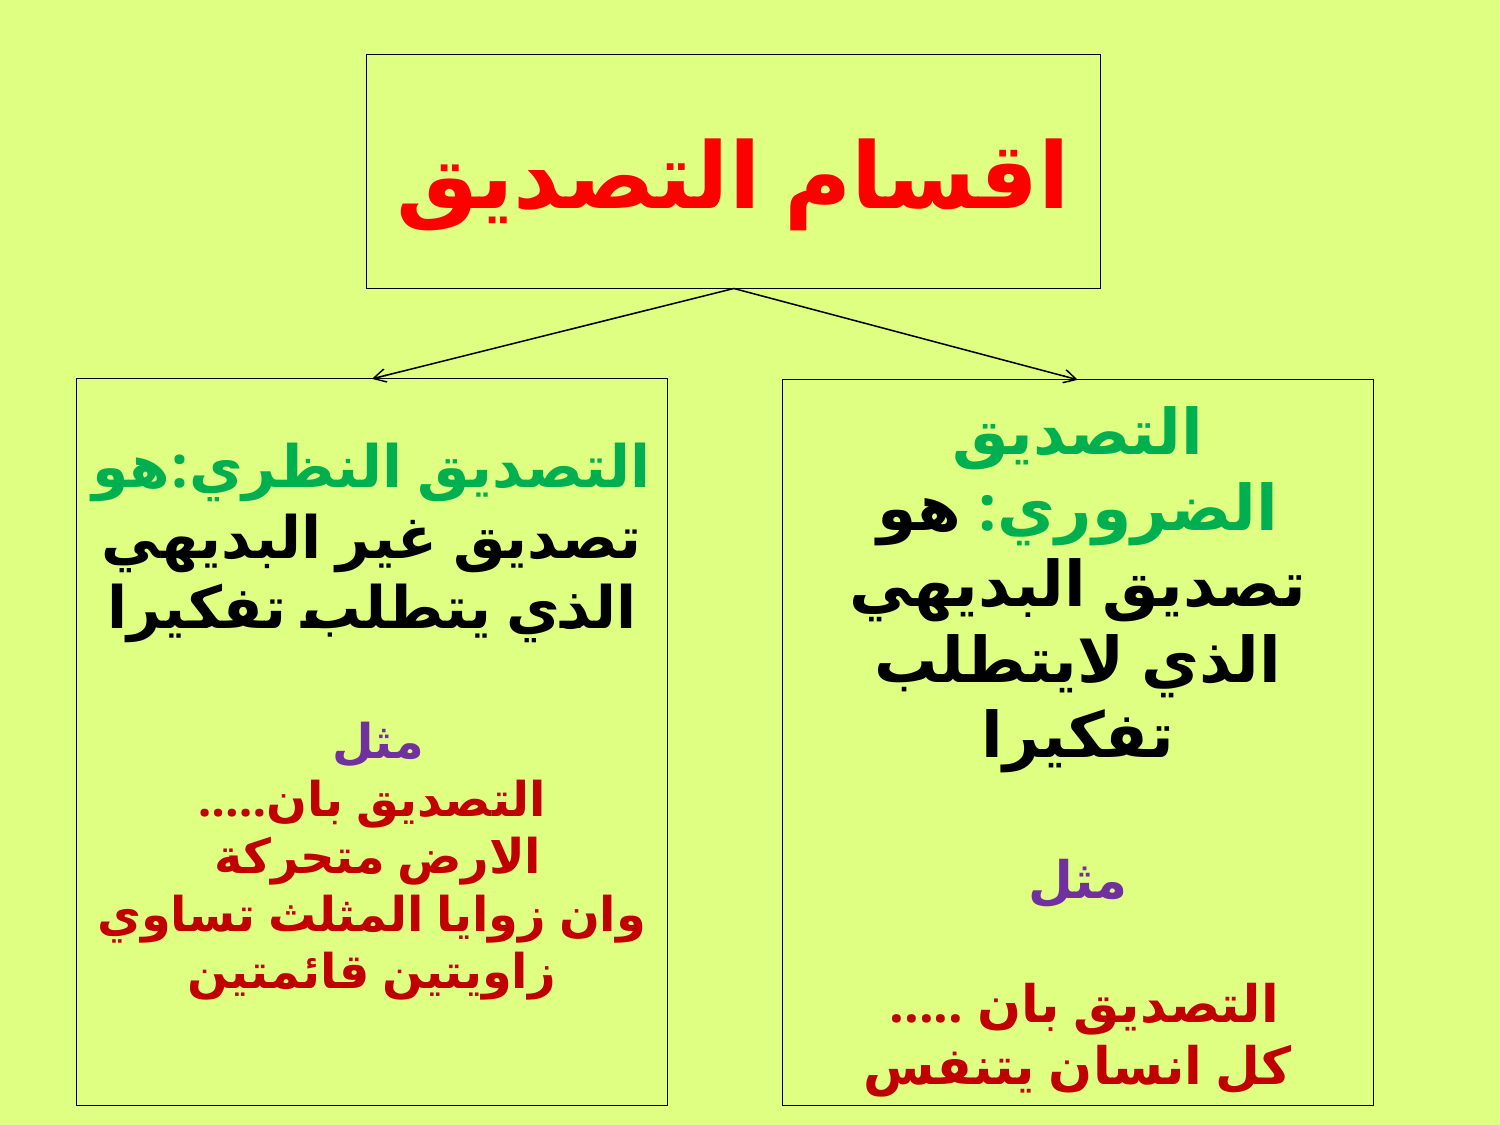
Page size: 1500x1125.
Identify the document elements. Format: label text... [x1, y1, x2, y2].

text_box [371, 288, 731, 380]
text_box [733, 288, 1079, 380]
title اقسام التصديق [366, 54, 1101, 289]
text_box التصديق الضروري: هو تصديق البديهي الذي لايتطلب تفكيرا مثل التصديق بان ..... كل انسان يتنفس [782, 379, 1374, 1106]
text_box التصديق النظري:هو تصديق غير البديهي الذي يتطلب تفكيرا مثل التصديق بان..... الارض متحركة وان زوايا المثلث تساوي زاويتين قائمتين [76, 378, 668, 1106]
